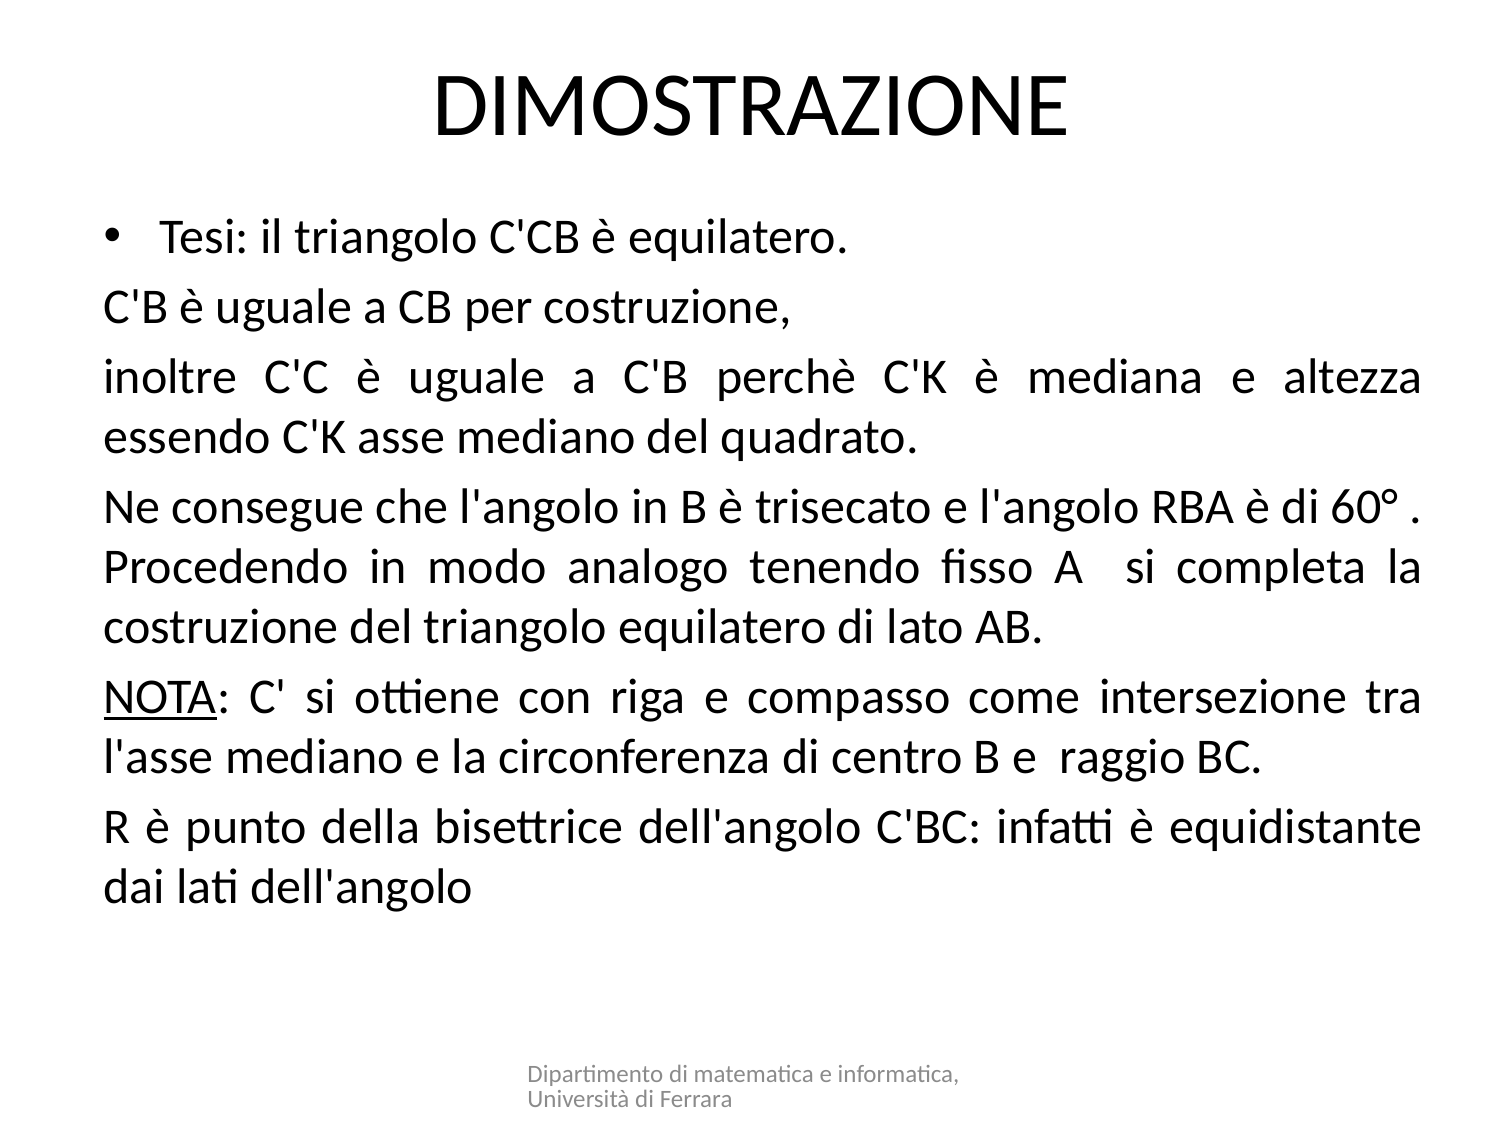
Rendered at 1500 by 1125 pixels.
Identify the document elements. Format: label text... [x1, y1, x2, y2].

title Dimostrazione [76, 5, 1427, 193]
list Tesi: il triangolo C'CB è equilatero. C'B è uguale a CB per costruzione, inoltre C'C è uguale a C'B perchè C'K è mediana e altezza essendo C'K asse mediano del quadrato. Ne consegue che l'angolo in B è trisecato e l'angolo RBA è di 60° . Procedendo in modo analogo tenendo fisso A si completa la costruzione del triangolo equilatero di lato AB. NOTA: C' si ottiene con riga e compasso come intersezione tra l'asse mediano e la circonferenza di centro B e raggio BC. R è punto della bisettrice dell'angolo C'BC: infatti è equidistante dai lati dell'angolo [88, 196, 1439, 1000]
footer Dipartimento di matematica e informatica, Università di Ferrara [512, 1042, 988, 1103]
